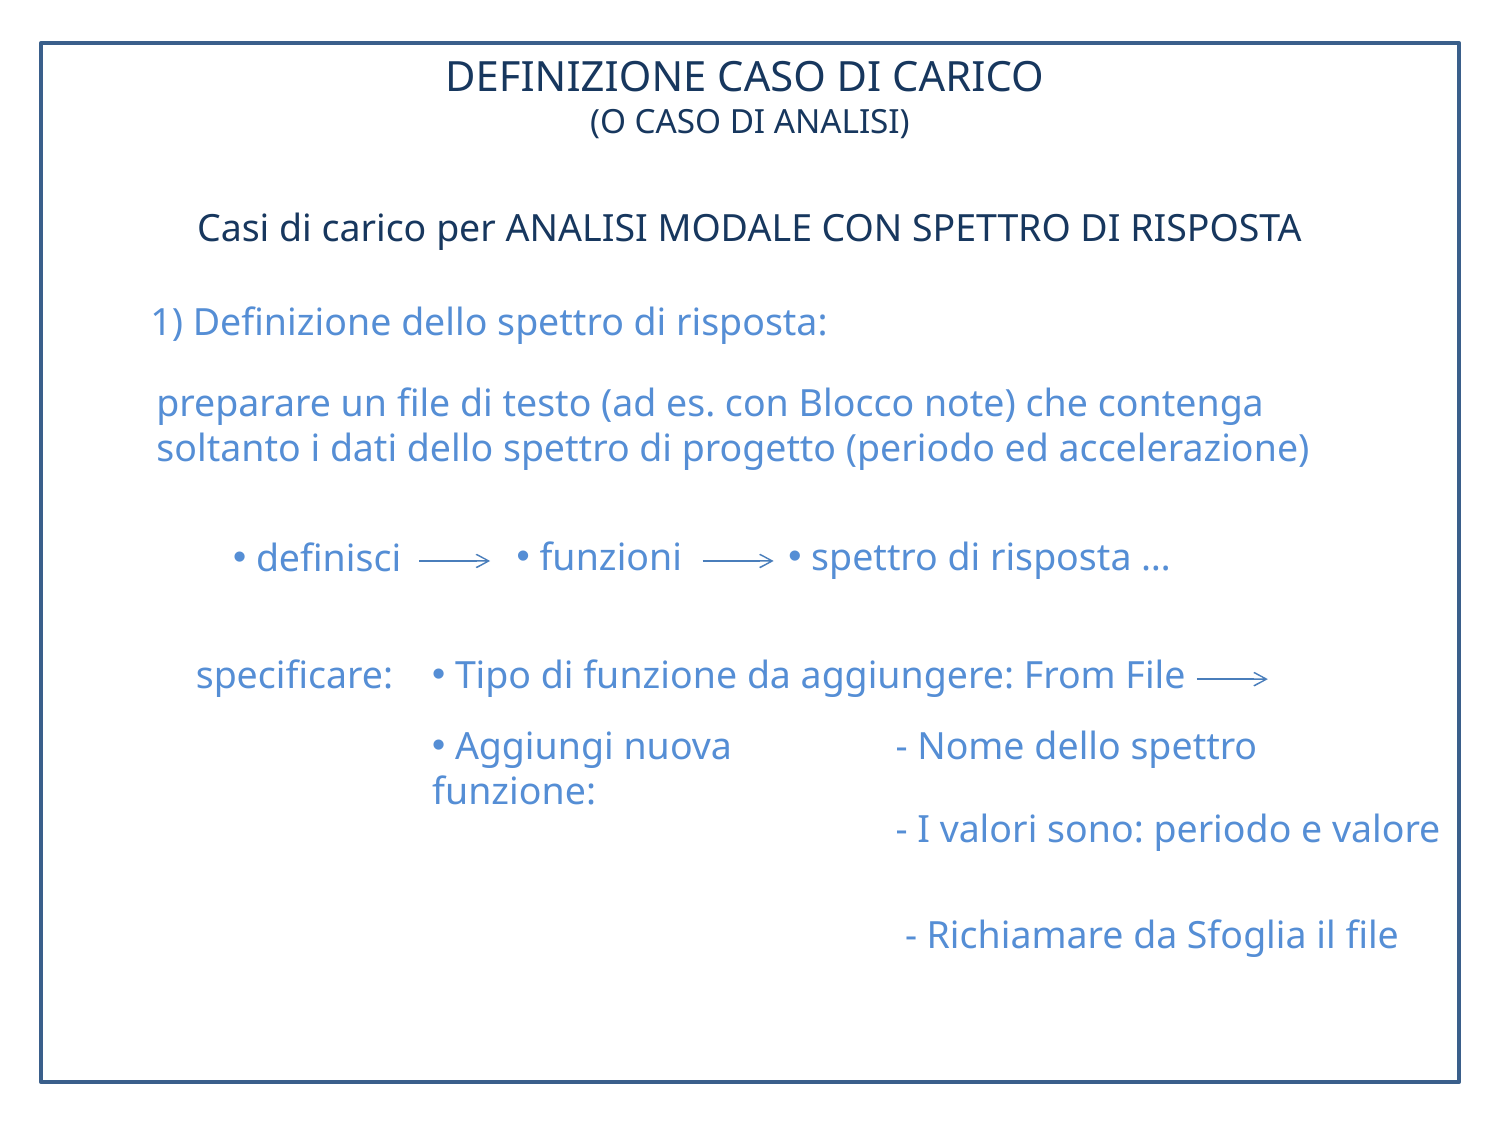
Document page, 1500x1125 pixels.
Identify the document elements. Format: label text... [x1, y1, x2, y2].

text_box spettro di risposta … [773, 525, 1211, 586]
text_box [39, 41, 1461, 1084]
text_box preparare un file di testo (ad es. con Blocco note) che contenga soltanto i dati dello spettro di progetto (periodo ed accelerazione) [141, 371, 1359, 477]
text_box Casi di carico per ANALISI MODALE CON SPETTRO DI RISPOSTA [182, 196, 1318, 256]
text_box Aggiungi nuova funzione: [417, 714, 914, 820]
text_box - Richiamare da Sfoglia il file [890, 903, 1415, 964]
text_box 1) Definizione dello spettro di risposta: [135, 290, 1353, 351]
text_box definisci [218, 527, 431, 587]
text_box - Nome dello spettro [880, 714, 1273, 775]
text_box Tipo di funzione da aggiungere: From File [417, 643, 1327, 704]
text_box - I valori sono: periodo e valore [880, 797, 1457, 857]
text_box specificare: [181, 643, 417, 704]
text_box DEFINIZIONE CASO DI CARICO (O CASO DI ANALISI) [41, 42, 1459, 148]
text_box funzioni [501, 525, 703, 586]
